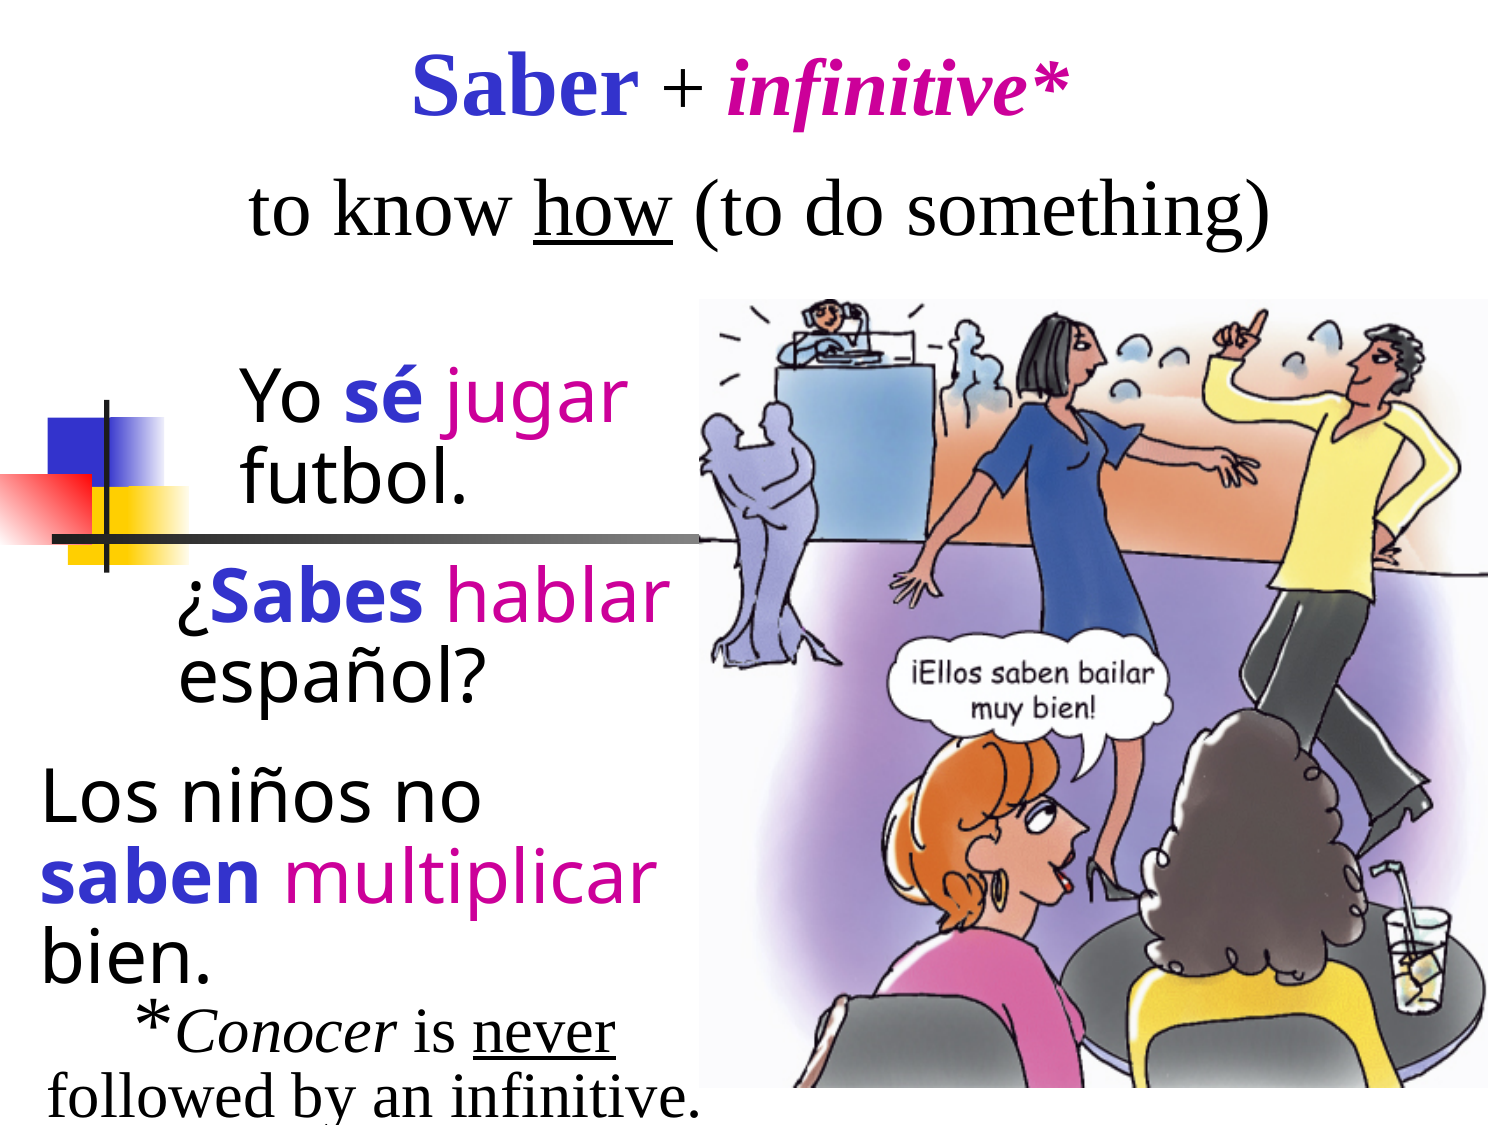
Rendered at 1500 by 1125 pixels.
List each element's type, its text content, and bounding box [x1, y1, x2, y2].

picture [699, 299, 1488, 1088]
text_box Saber + infinitive* to know how (to do something) [149, 37, 1350, 259]
text_box ¿Sabes hablar español? [162, 549, 694, 727]
text_box Yo sé jugar futbol. [224, 349, 688, 527]
text_box *Conocer is never followed by an infinitive. [12, 982, 738, 1125]
text_box Los niños no saben multiplicar bien. [24, 750, 694, 982]
